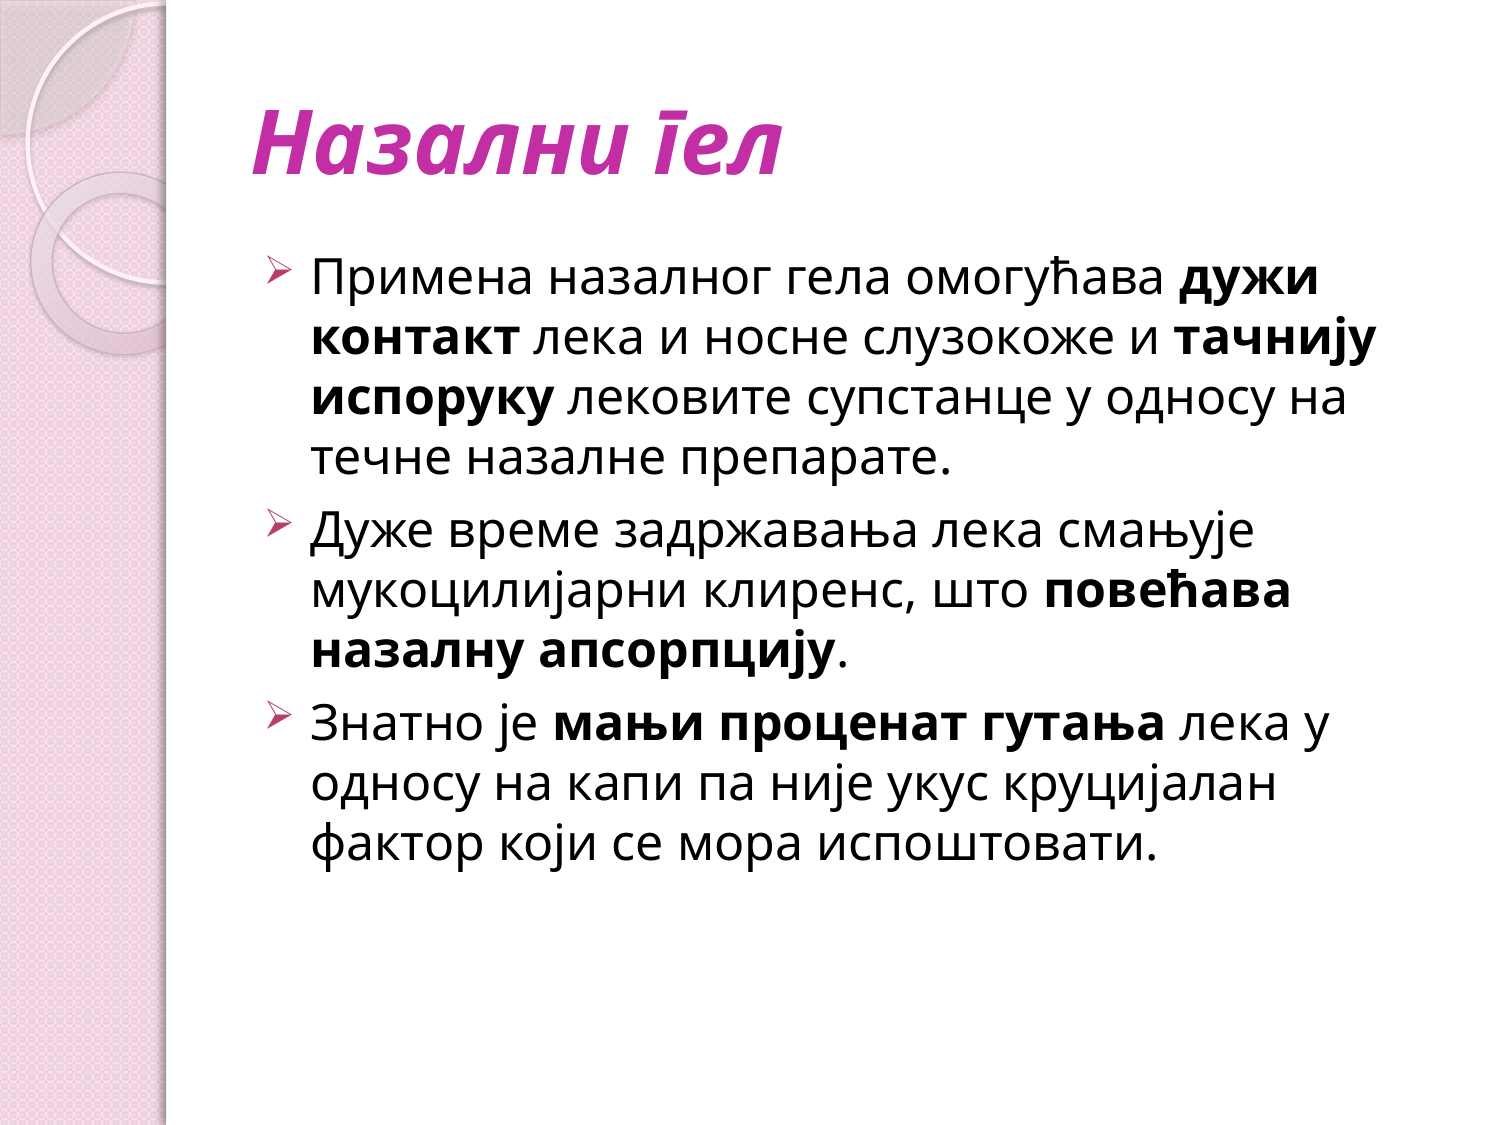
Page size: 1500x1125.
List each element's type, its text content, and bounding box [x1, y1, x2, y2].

title Назални гел [235, 45, 1466, 233]
list Примена назалног гела омогућава дужи контакт лека и носне слузокоже и тачнију испоруку лековите супстанце у односу на течне назалне препарате. Дуже време задржавања лека смањује мукоцилијарни клиренс, што повећава назалну апсорпцију. Знатно је мањи проценат гутања лека у односу на капи па није укус круцијалан фактор који се мора испоштовати. [235, 237, 1466, 1025]
